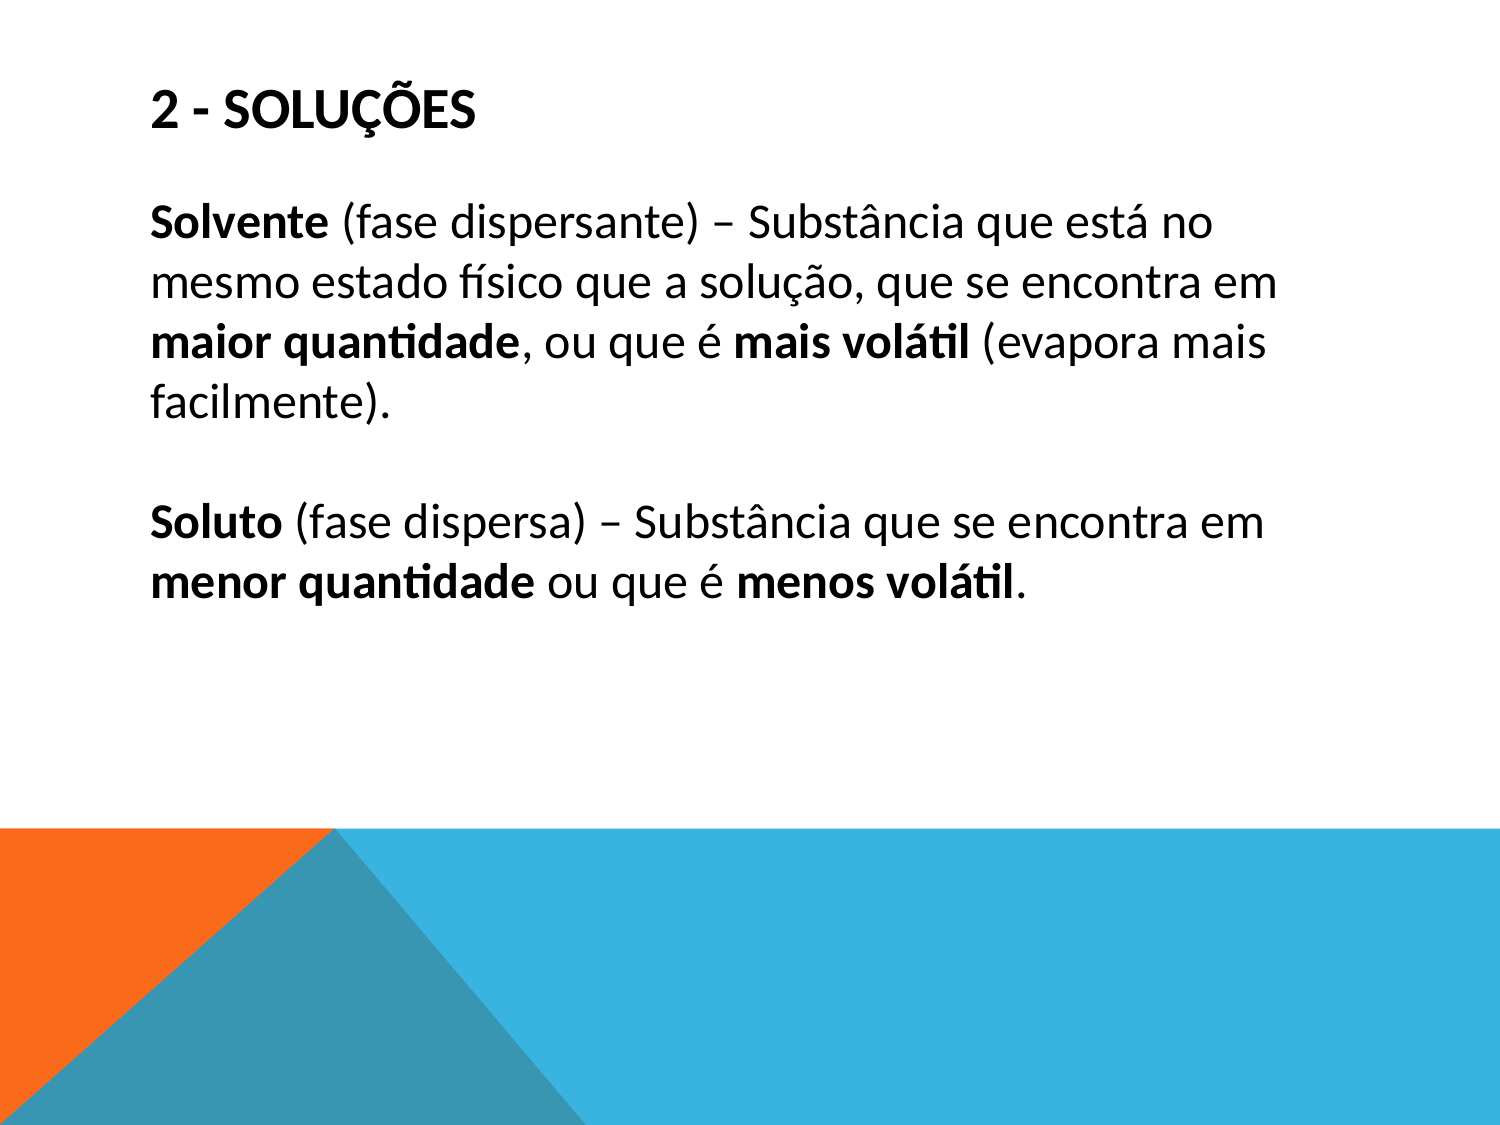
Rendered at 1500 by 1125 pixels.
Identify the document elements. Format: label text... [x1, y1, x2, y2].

title 2 - SOLUÇÕES [135, 60, 1369, 150]
list Solvente (fase dispersante) – Substância que está no mesmo estado físico que a solução, que se encontra em maior quantidade, ou que é mais volátil (evapora mais facilmente). Soluto (fase dispersa) – Substância que se encontra em menor quantidade ou que é menos volátil. [135, 180, 1369, 768]
